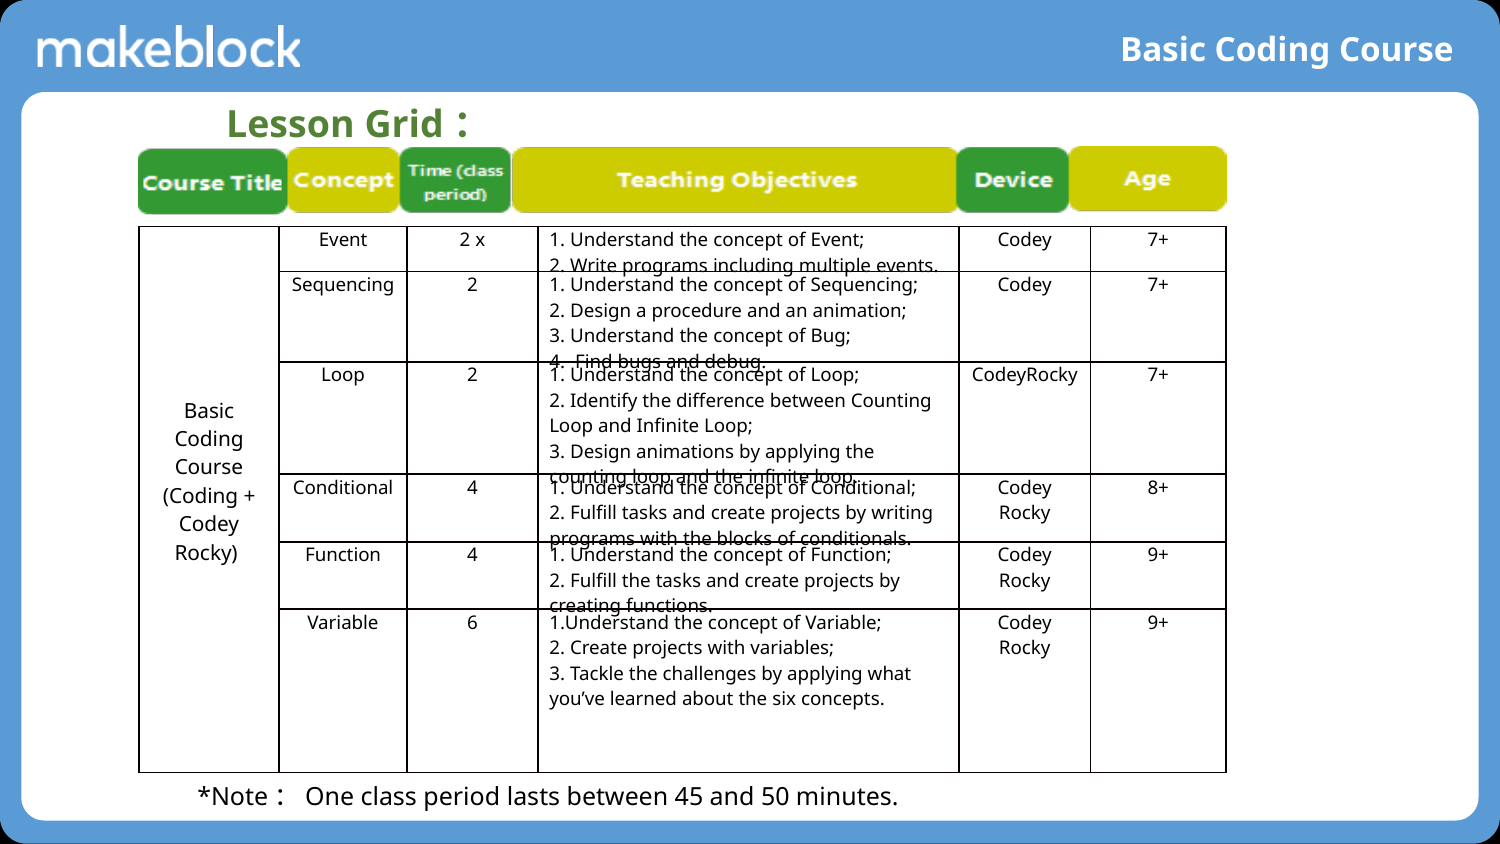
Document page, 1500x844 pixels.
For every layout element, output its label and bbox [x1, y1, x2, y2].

picture [138, 146, 1227, 216]
text_box [0, 0, 1500, 844]
